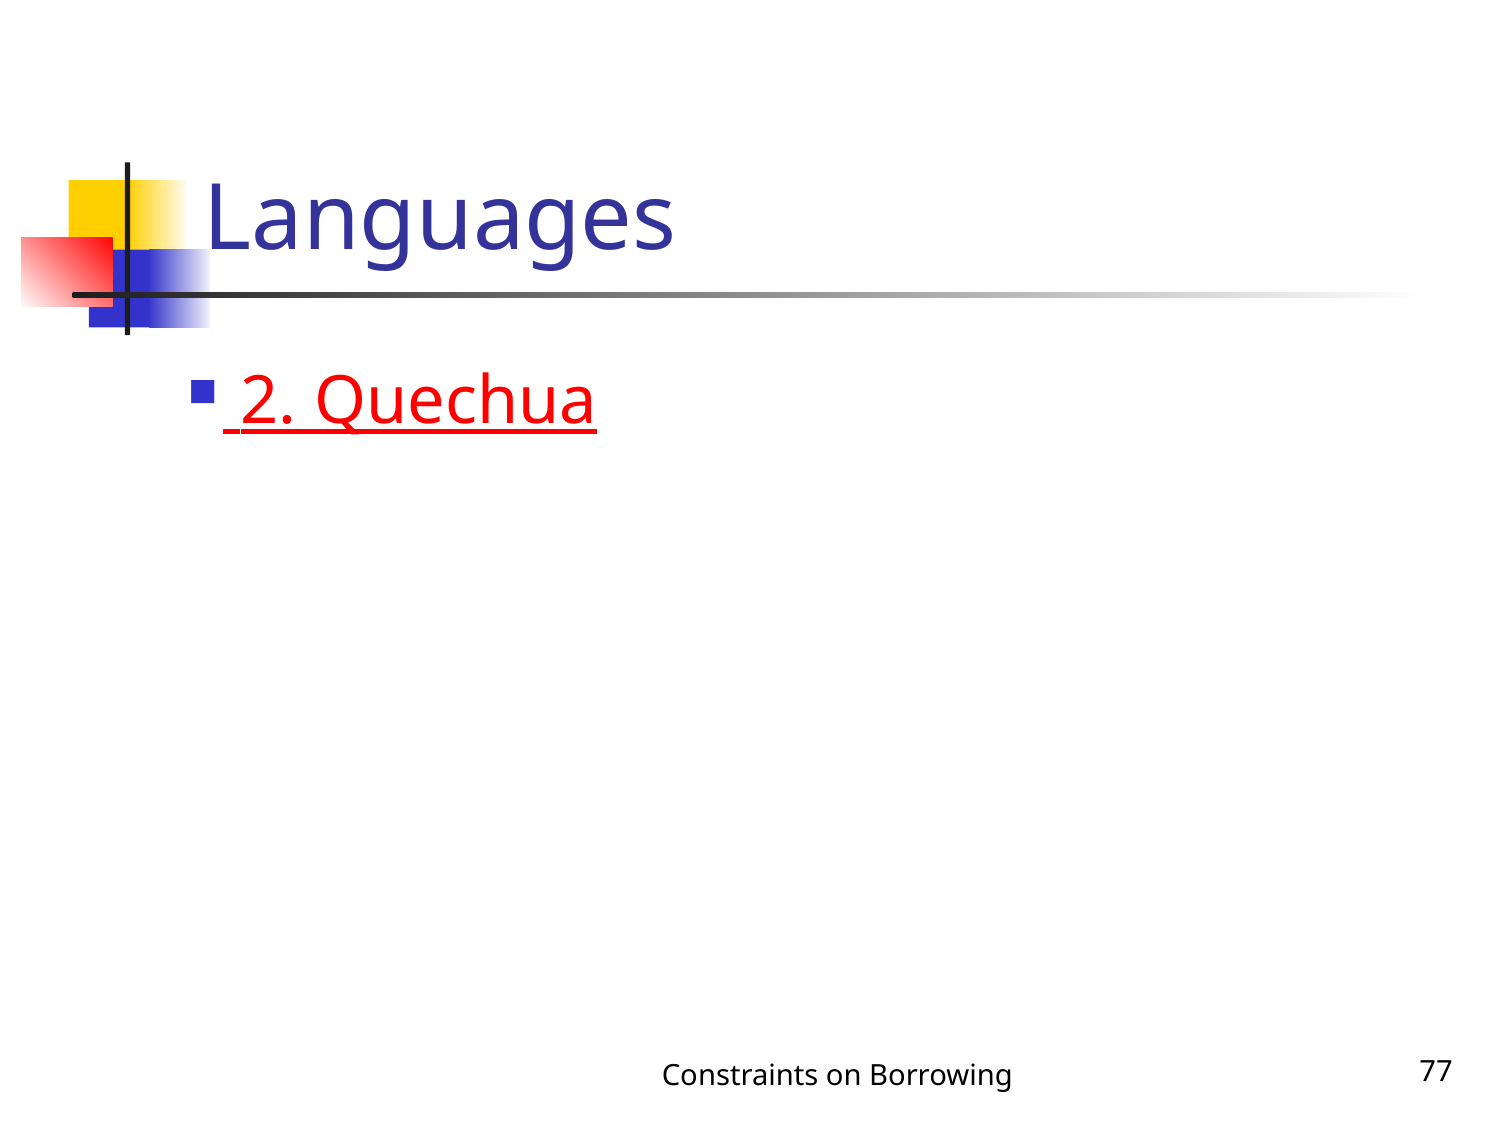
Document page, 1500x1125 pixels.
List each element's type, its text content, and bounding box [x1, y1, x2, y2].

footer Constraints on Borrowing [599, 1023, 1076, 1100]
text_box 2. Quechua [173, 349, 613, 445]
slide_number 77 [1154, 1023, 1468, 1100]
title Languages [188, 34, 1468, 276]
